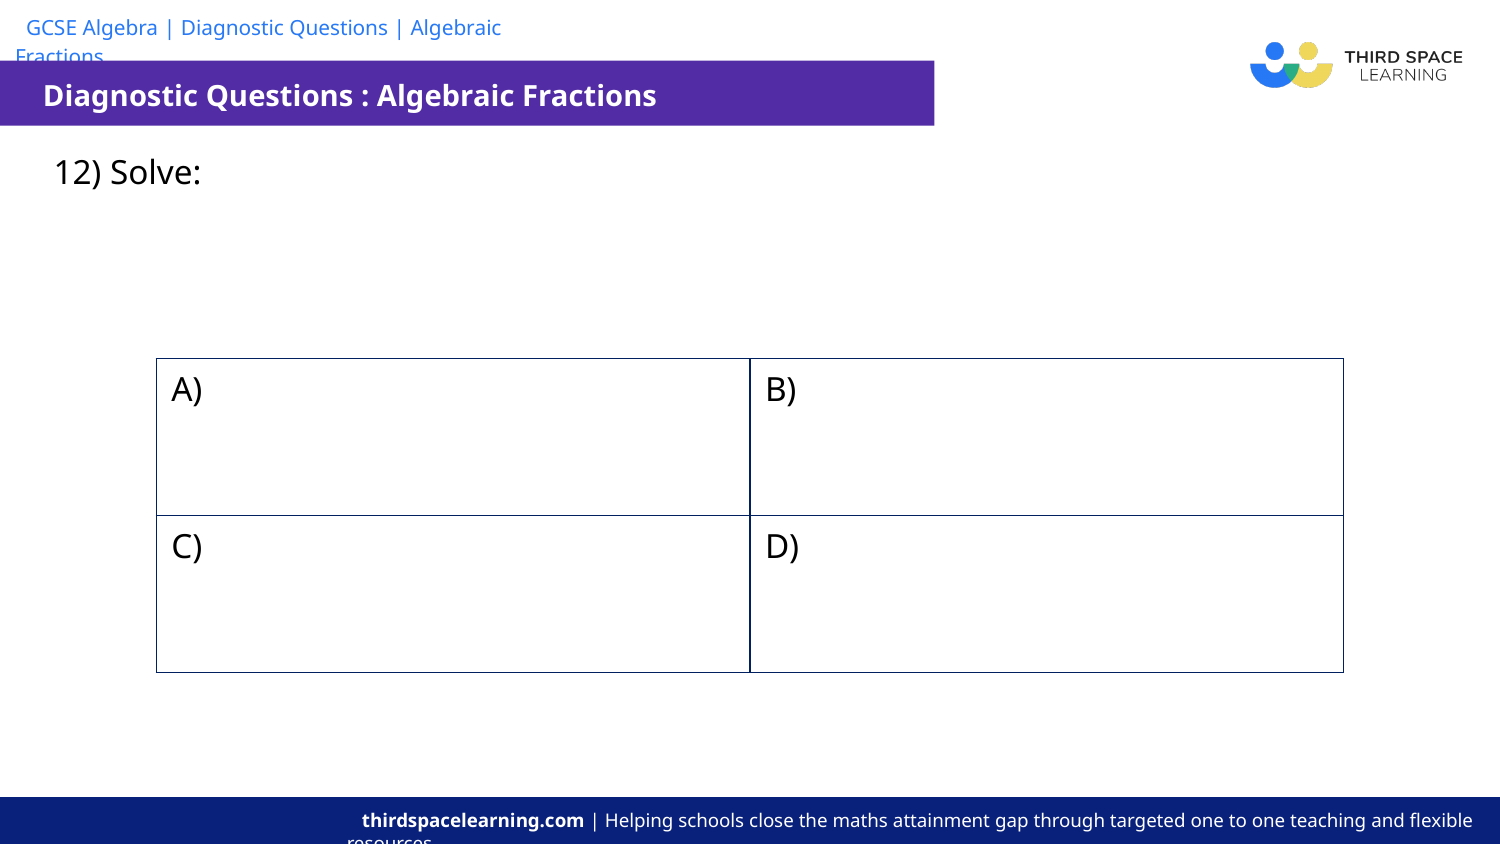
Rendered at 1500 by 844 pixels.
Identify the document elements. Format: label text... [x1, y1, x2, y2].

text_box Diagnostic Questions : Algebraic Fractions [27, 61, 778, 127]
picture [1250, 33, 1465, 99]
